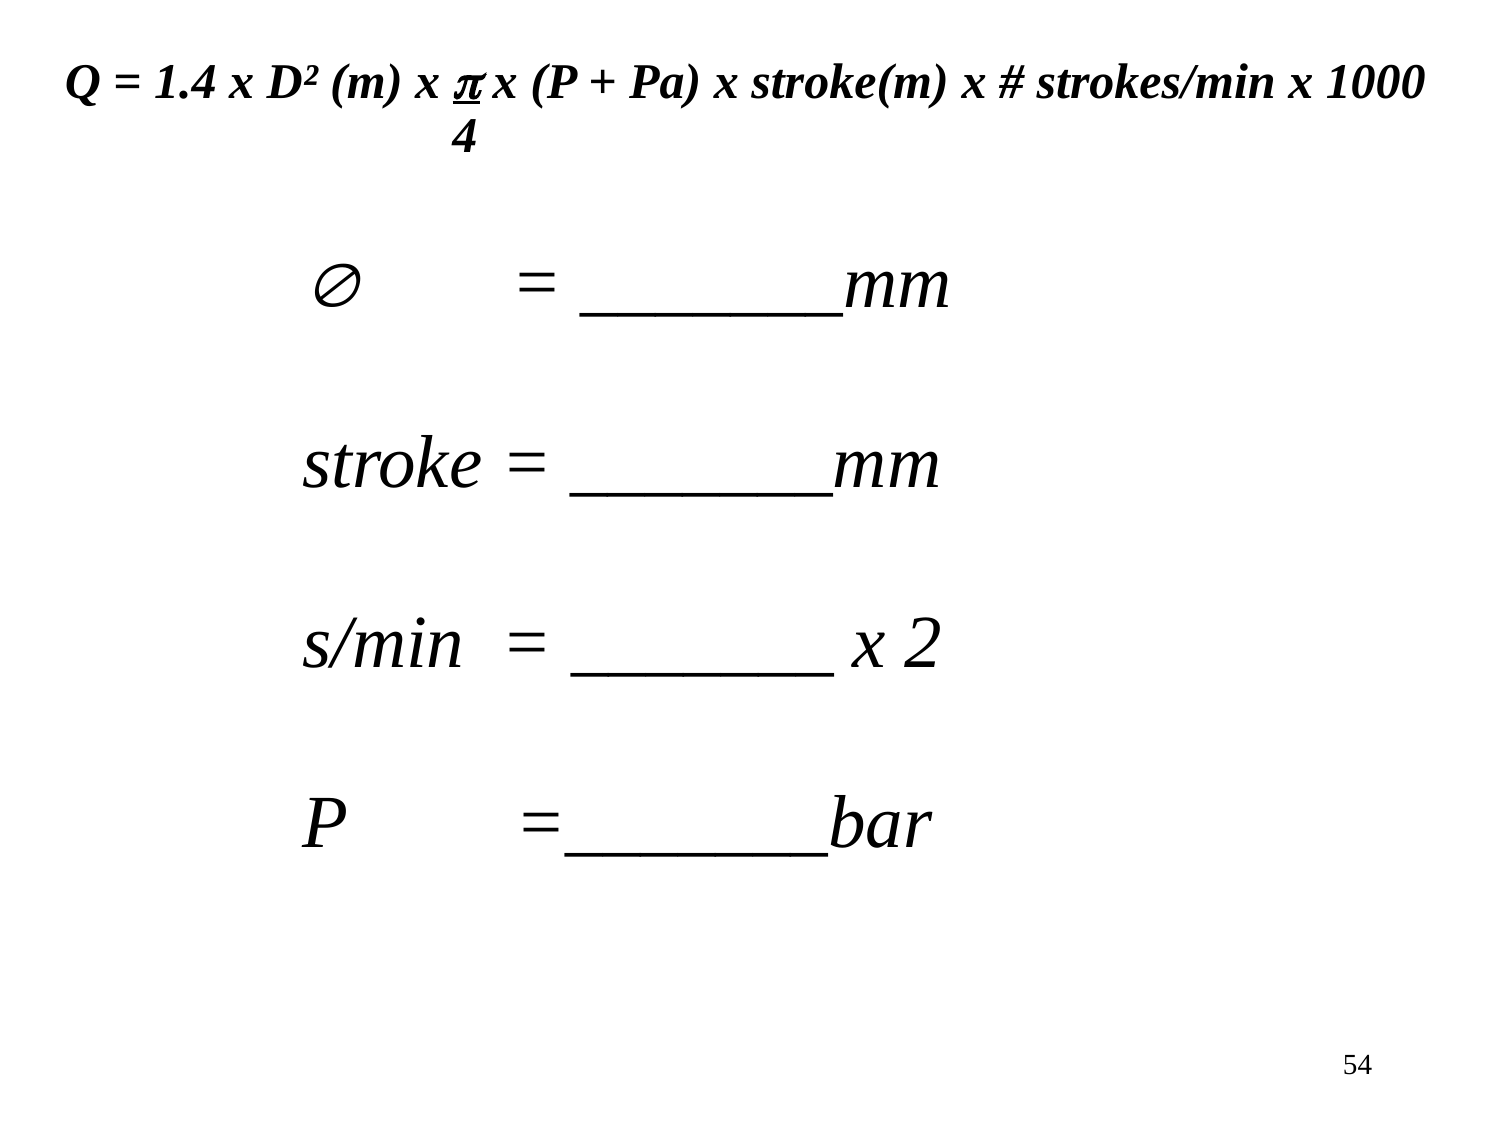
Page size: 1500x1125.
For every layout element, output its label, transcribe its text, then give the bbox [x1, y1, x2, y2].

slide_number 54 [1074, 1024, 1388, 1101]
text_box Q = 1.4 x D² (m) x  x (P + Pa) x stroke(m) x # strokes/min x 1000 4 [50, 47, 1500, 305]
text_box  = _______mm stroke = _______mm s/min = _______ x 2 P =_______bar [287, 224, 1188, 998]
